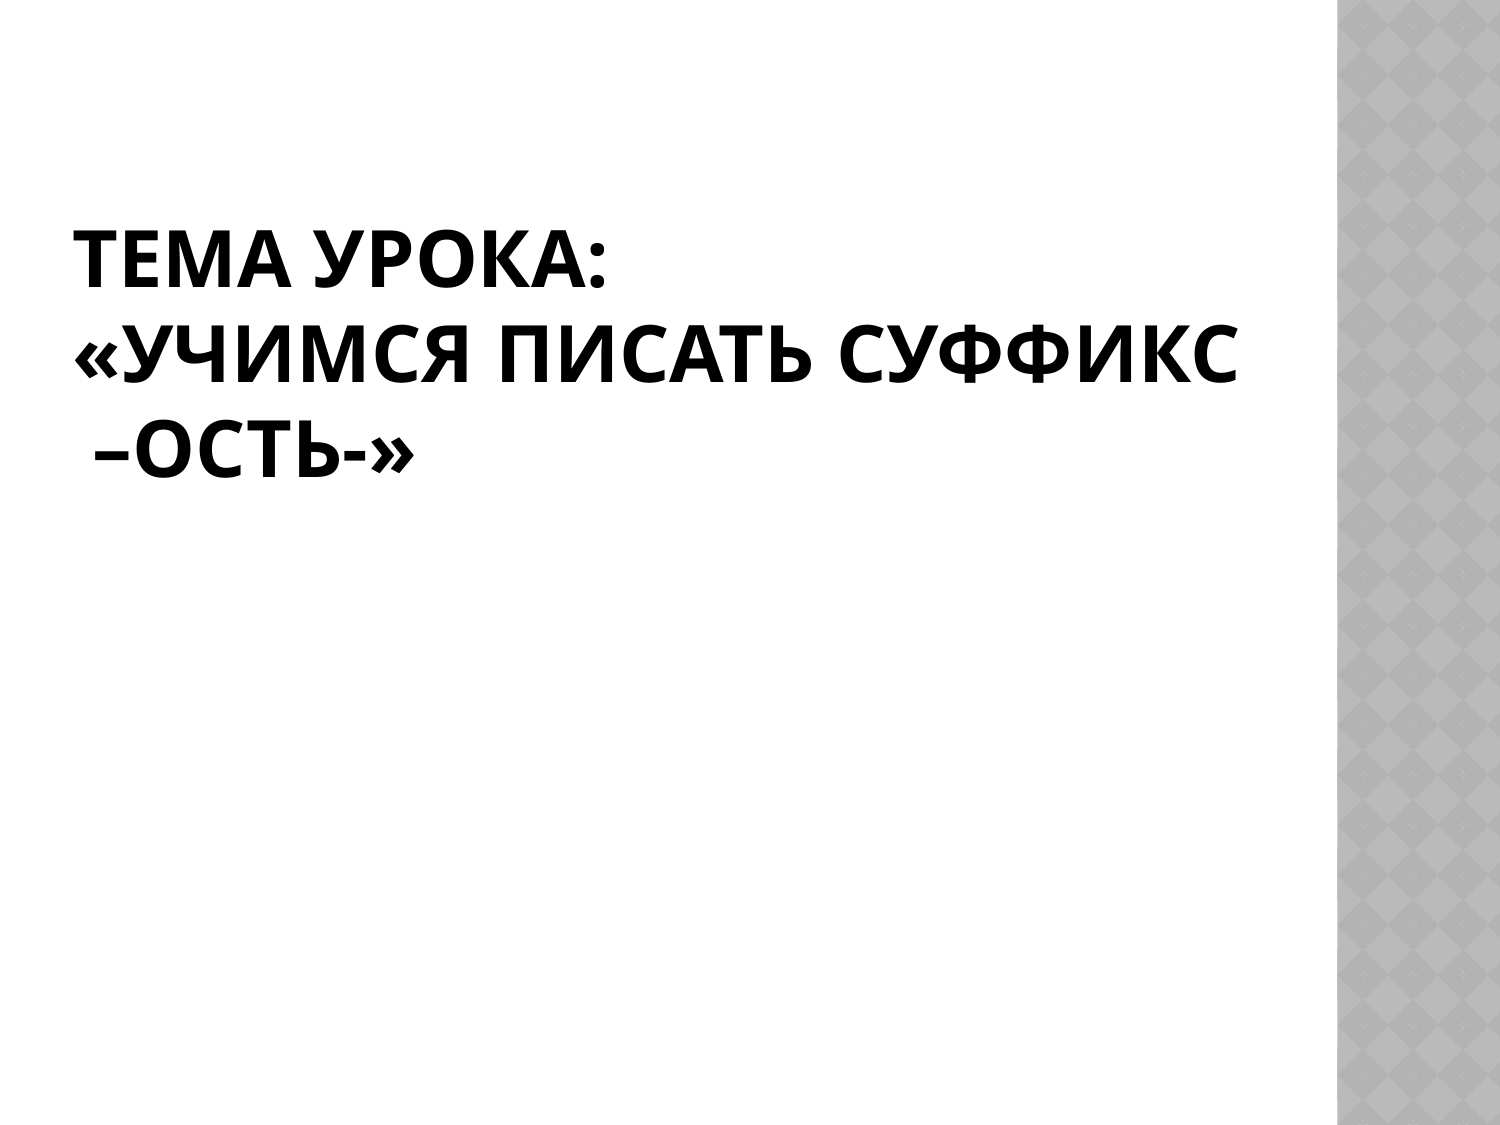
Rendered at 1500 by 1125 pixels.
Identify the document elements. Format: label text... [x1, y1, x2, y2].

title Тема урока: «Учимся писать суффикс –ость-» [64, 0, 1253, 494]
